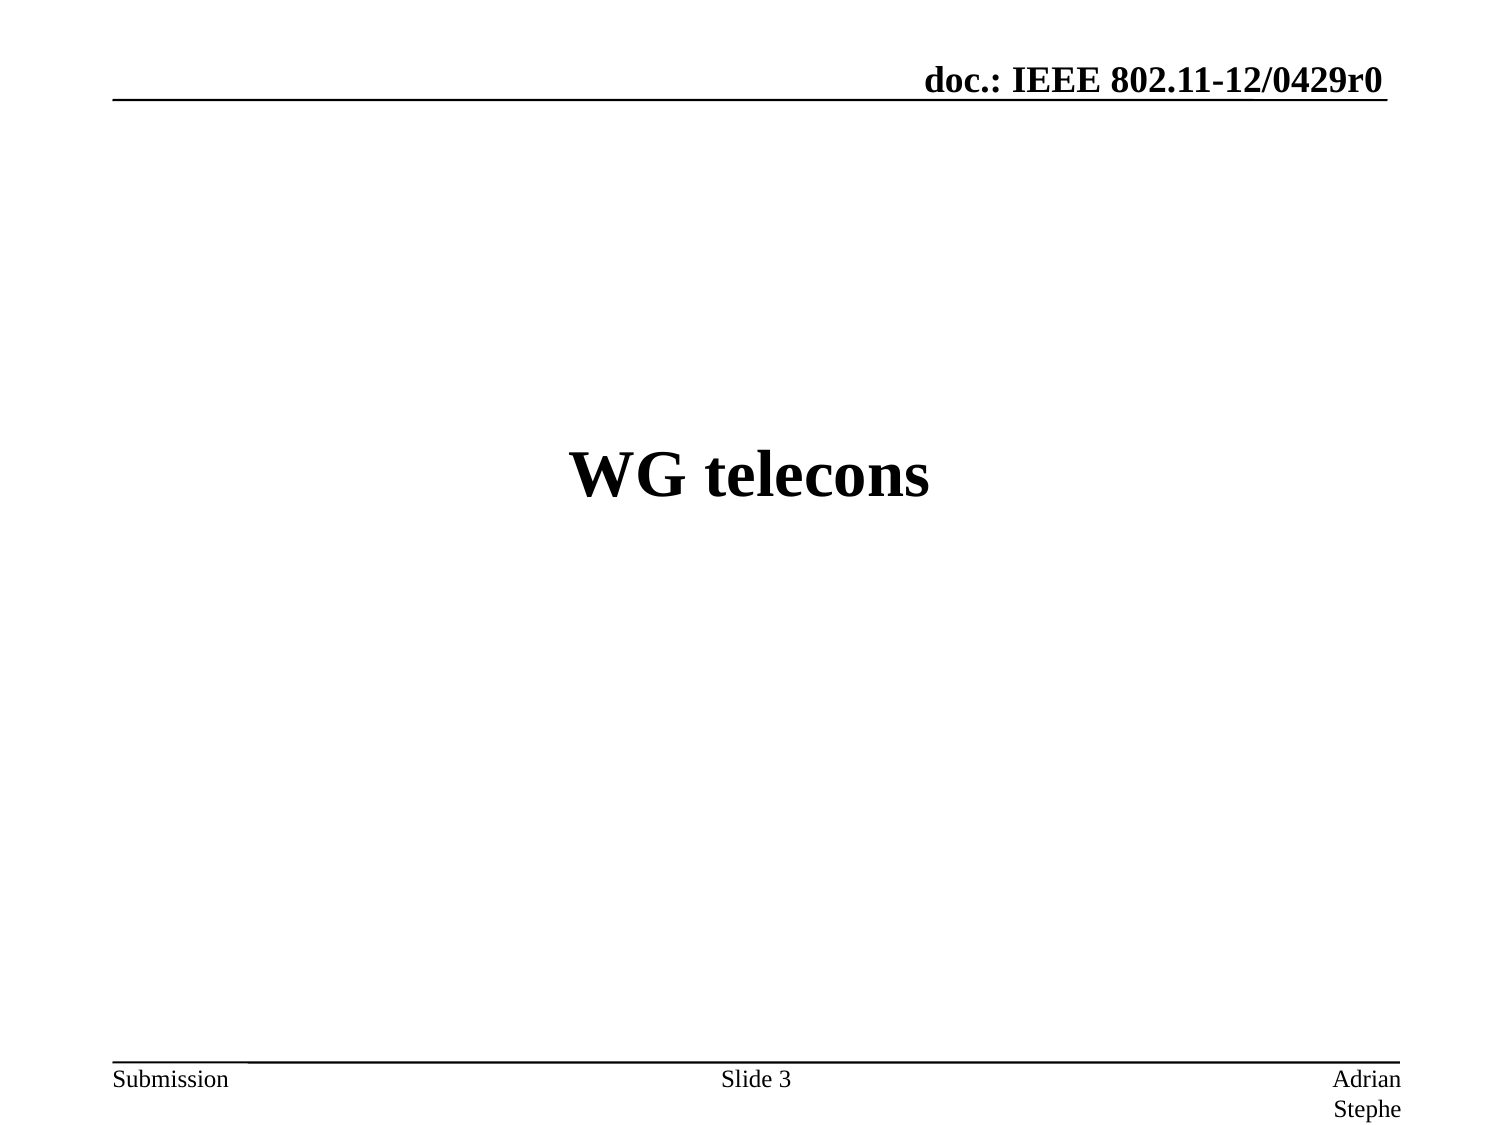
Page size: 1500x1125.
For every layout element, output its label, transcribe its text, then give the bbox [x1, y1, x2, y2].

slide_number Slide 3 [712, 1061, 800, 1093]
title WG telecons [112, 349, 1388, 591]
footer Adrian Stephens, Intel Corporation [1324, 1061, 1402, 1093]
